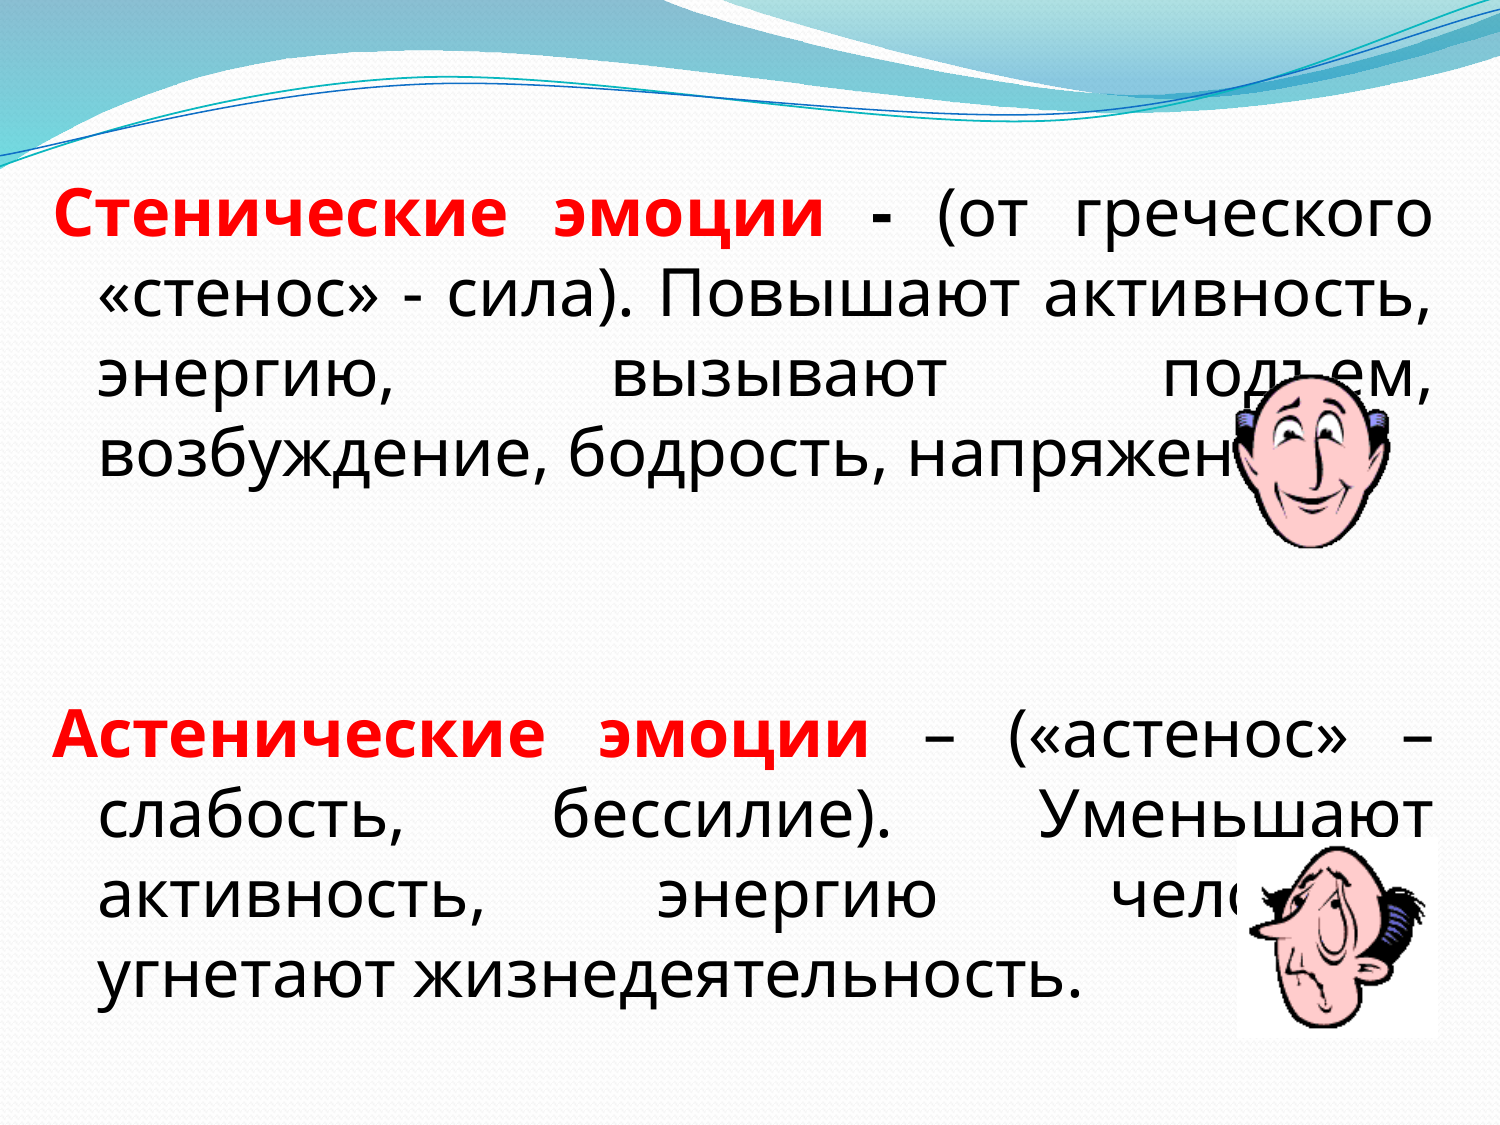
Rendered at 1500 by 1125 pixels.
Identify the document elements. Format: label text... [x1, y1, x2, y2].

list Стенические эмоции - (от греческого «стенос» - сила). Повышают активность, энергию, вызывают подъем, возбуждение, бодрость, напряжение. Астенические эмоции – («астенос» – слабость, бессилие). Уменьшают активность, энергию человека, угнетают жизнедеятельность. [37, 162, 1450, 1038]
picture [1212, 362, 1413, 563]
picture [1237, 837, 1438, 1038]
